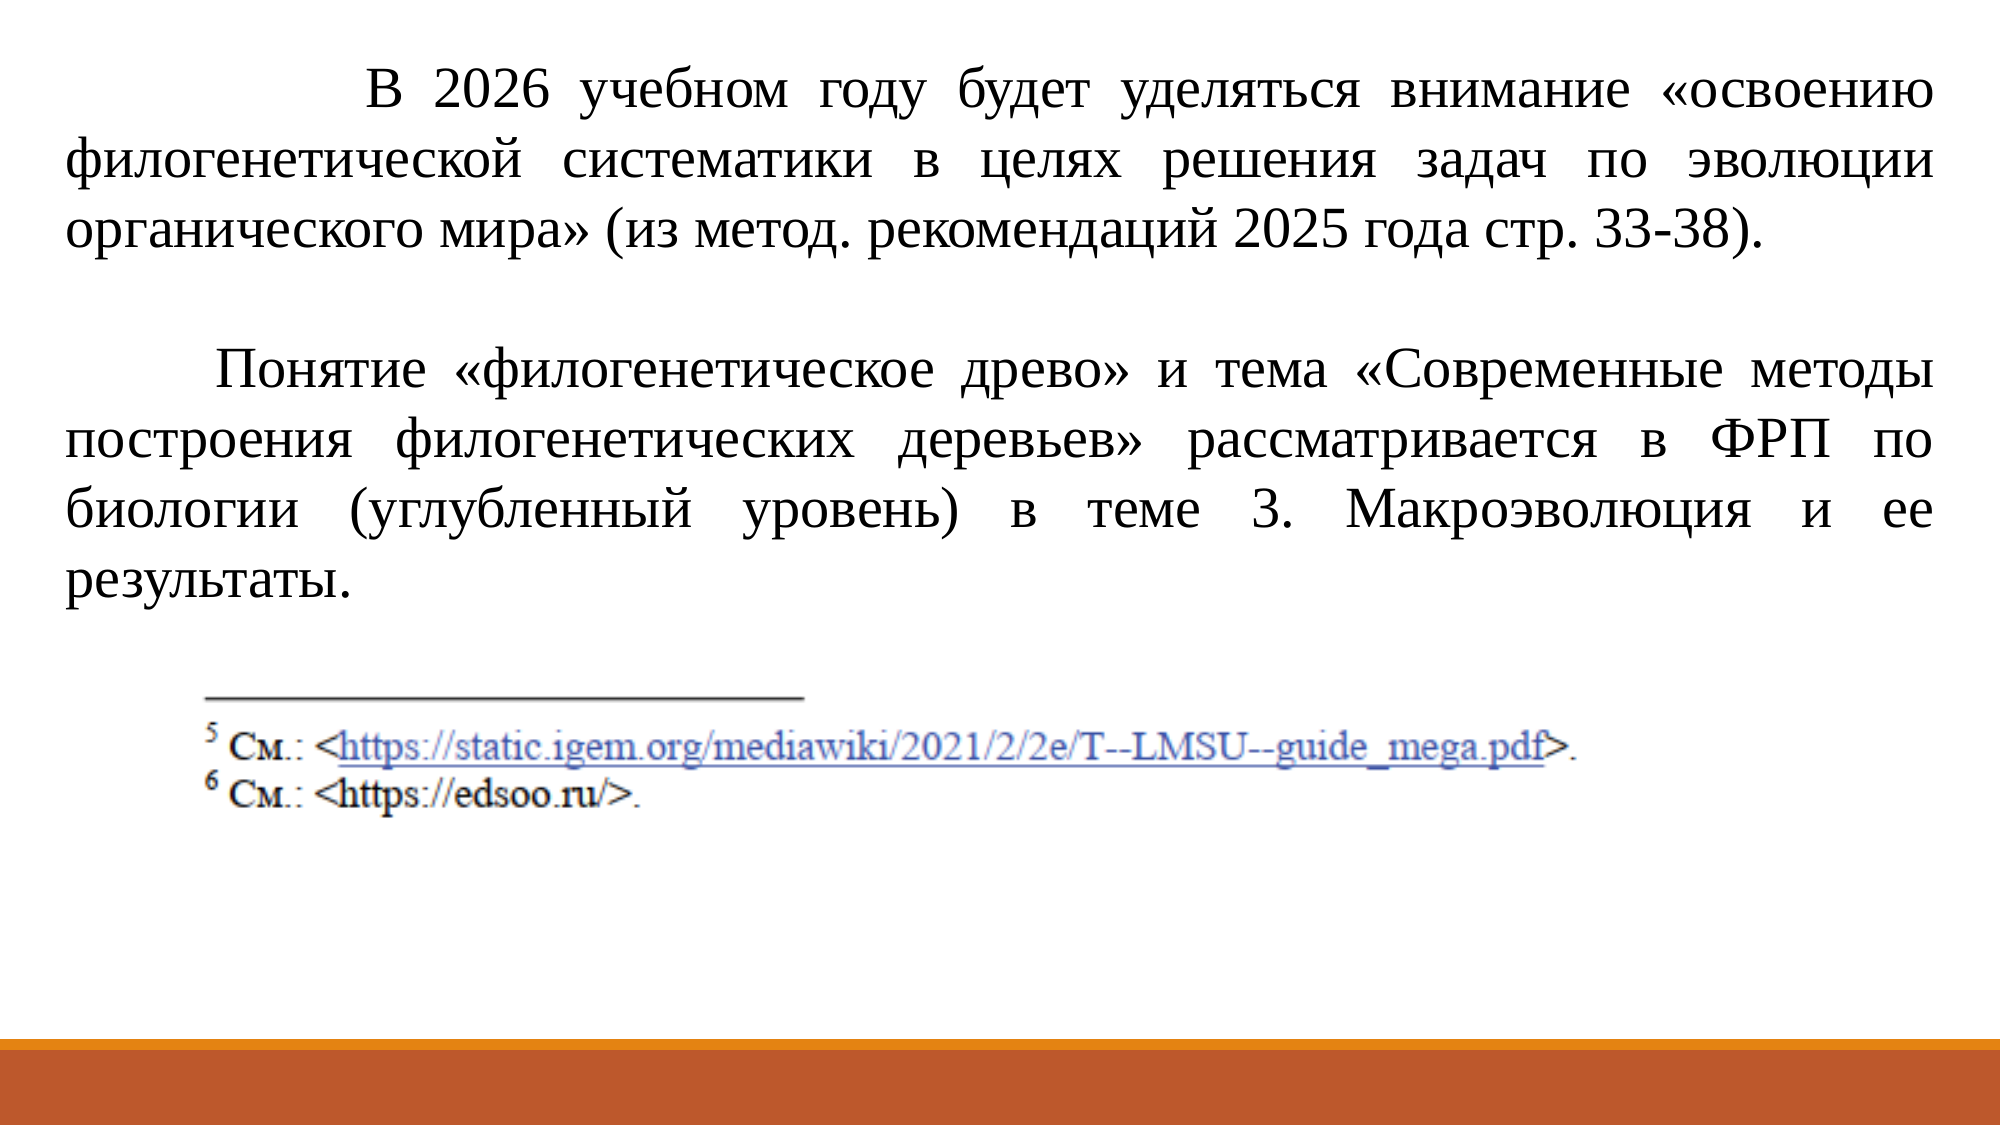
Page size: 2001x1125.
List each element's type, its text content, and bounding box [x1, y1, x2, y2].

picture [191, 692, 1597, 834]
text_box В 2026 учебном году будет уделяться внимание «освоению филогенетической систематики в целях решения задач по эволюции органического мира» (из метод. рекомендаций 2025 года стр. 33-38). Понятие «филогенетическое древо» и тема «Современные методы построения филогенетических деревьев» рассматривается в ФРП по биологии (углубленный уровень) в теме 3. Макроэволюция и ее результаты. [50, 41, 1950, 687]
